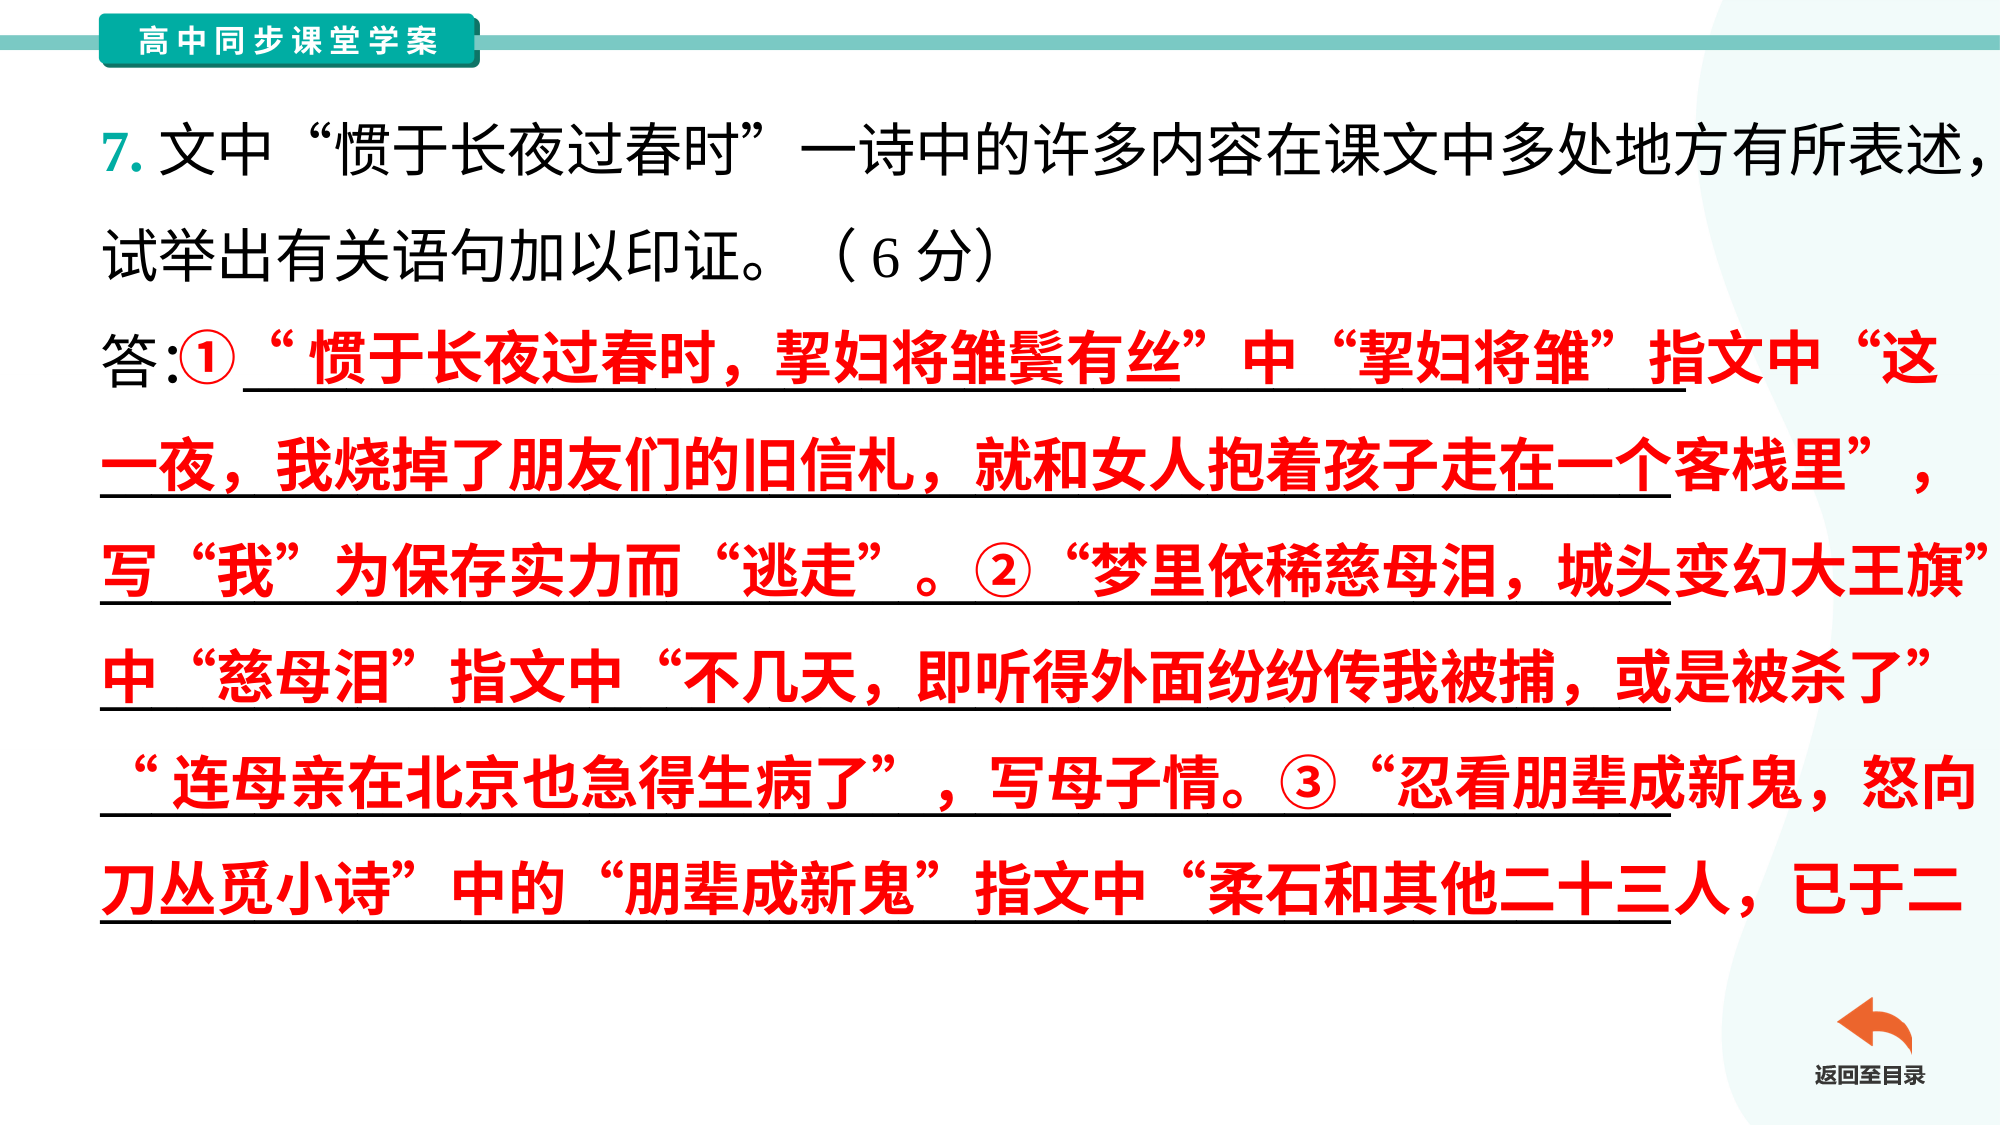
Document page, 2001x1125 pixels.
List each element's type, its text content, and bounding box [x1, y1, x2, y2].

picture [0, 0, 2000, 1125]
text_box 7.文中“惯于长夜过春时”一诗中的许多内容在课文中多处地方有所表述， 试举出有关语句加以印证。（6分） 答： ________________________________________________________ _____________________________________________________________ _____________________________________________________________ _____________________________________________________________ _____________________________________________________________ _____________________________________________________________ [100, 76, 1899, 285]
text_box ①“惯于长夜过春时，挈妇将雏鬓有丝”中“挈妇将雏”指文中“这 一夜，我烧掉了朋友们的旧信札，就和女人抱着孩子走在一个客栈里”， 写“我”为保存实力而“逃走”。②“梦里依稀慈母泪，城头变幻大王旗” 中“慈母泪”指文中“不几天，即听得外面纷纷传我被捕，或是被杀了” “连母亲在北京也急得生病了”，写母子情。③“忍看朋辈成新鬼，怒向 刀丛觅小诗”中的“朋辈成新鬼”指文中“柔石和其他二十三人，已于二 [100, 285, 1899, 923]
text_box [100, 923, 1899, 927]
